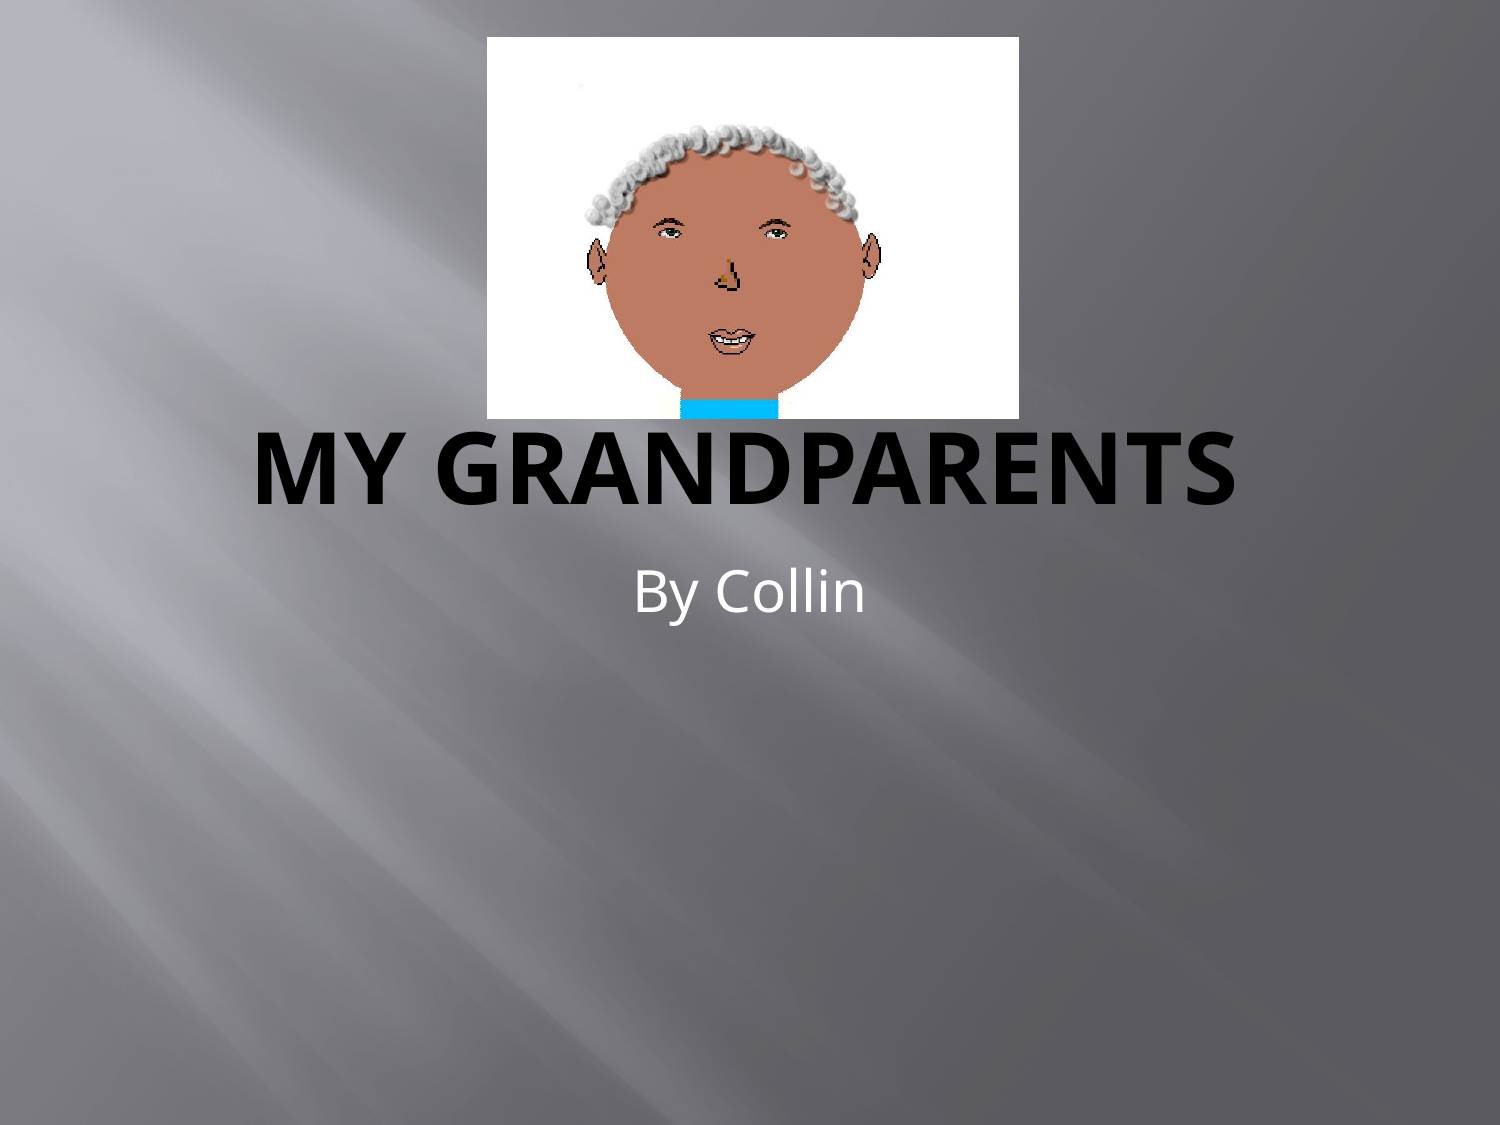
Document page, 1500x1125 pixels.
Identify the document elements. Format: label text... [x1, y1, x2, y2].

title My grandparents [69, 224, 1420, 525]
subtitle By Collin [225, 546, 1275, 834]
picture [487, 37, 1020, 419]
